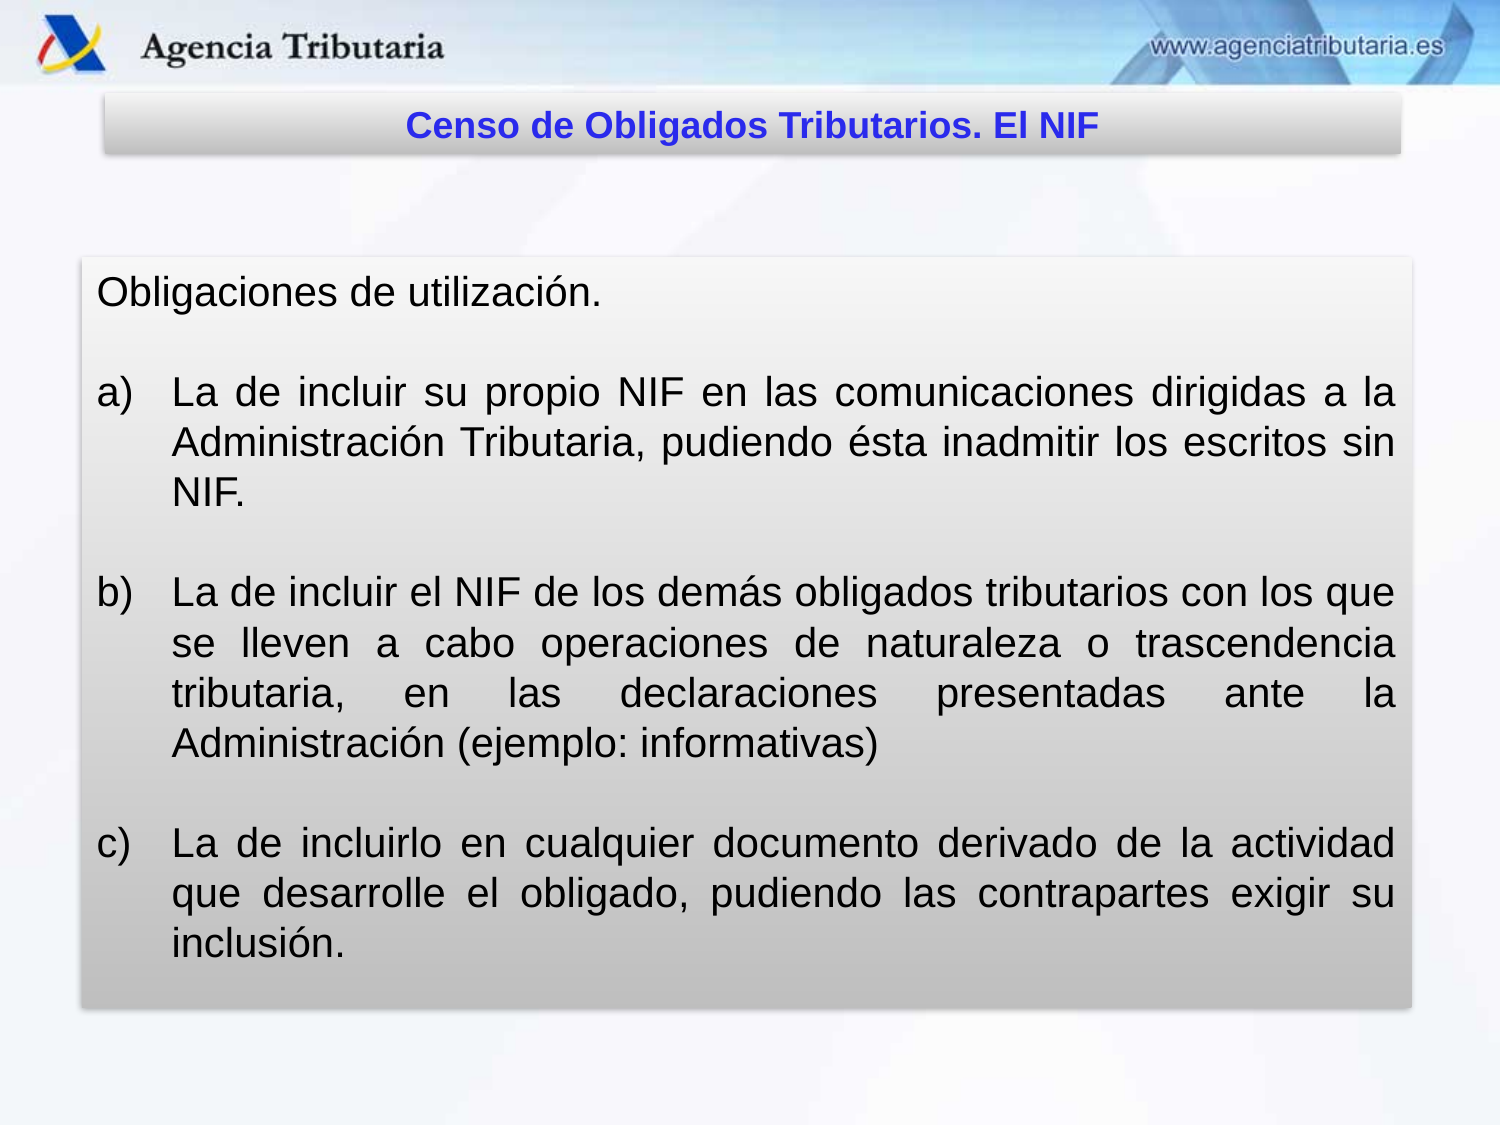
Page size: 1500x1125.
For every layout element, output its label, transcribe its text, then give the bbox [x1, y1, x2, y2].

text_box Obligaciones de utilización. La de incluir su propio NIF en las comunicaciones dirigidas a la Administración Tributaria, pudiendo ésta inadmitir los escritos sin NIF. La de incluir el NIF de los demás obligados tributarios con los que se lleven a cabo operaciones de naturaleza o trascendencia tributaria, en las declaraciones presentadas ante la Administración (ejemplo: informativas) La de incluirlo en cualquier documento derivado de la actividad que desarrolle el obligado, pudiendo las contrapartes exigir su inclusión. [81, 257, 1412, 1008]
picture [0, 0, 1500, 1125]
text_box Censo de Obligados Tributarios. El NIF [105, 93, 1401, 154]
